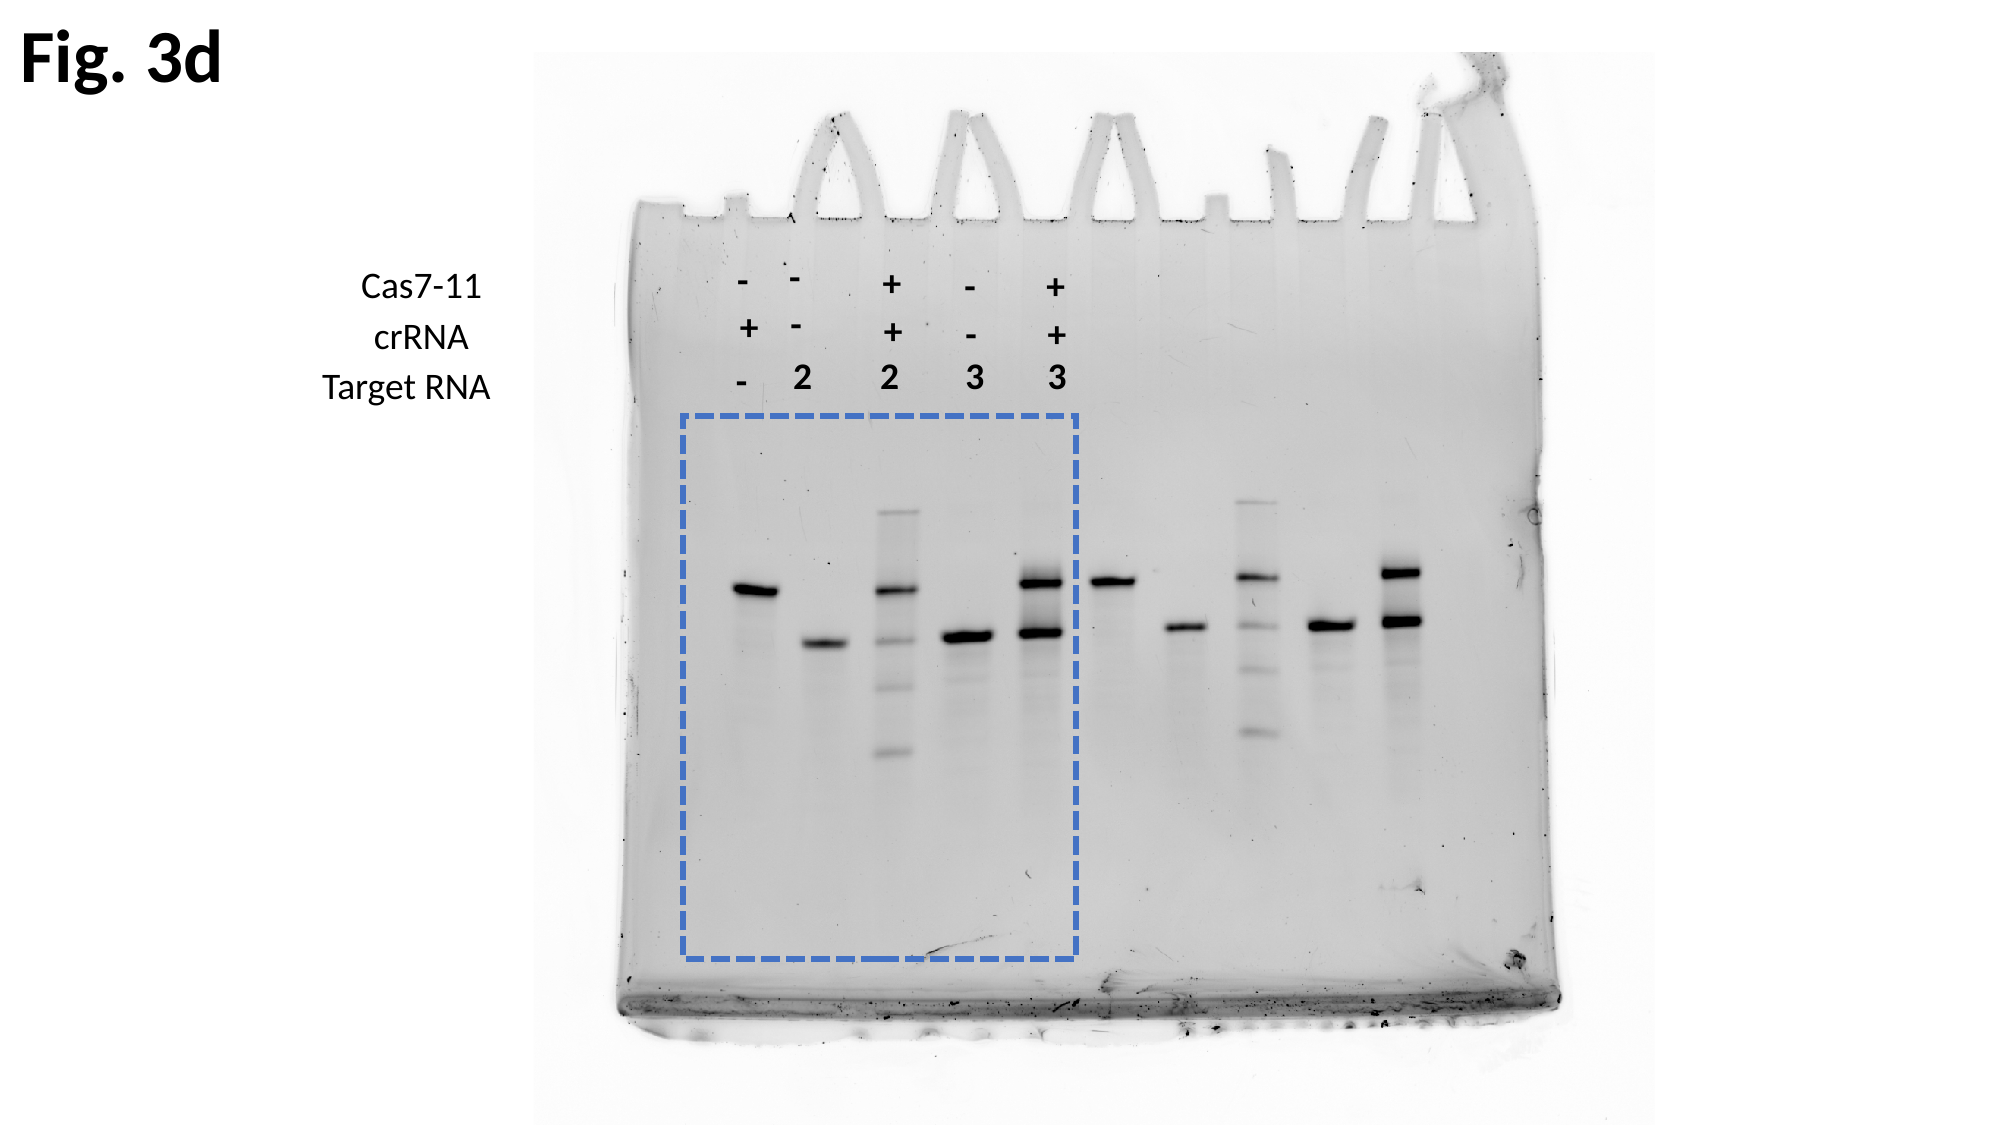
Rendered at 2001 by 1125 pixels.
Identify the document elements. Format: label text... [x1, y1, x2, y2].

text_box Cas7-11 [346, 253, 498, 314]
text_box Fig. 3d [5, 0, 240, 105]
text_box crRNA [359, 304, 485, 355]
text_box Target RNA [307, 355, 506, 415]
picture [533, 52, 1655, 1125]
